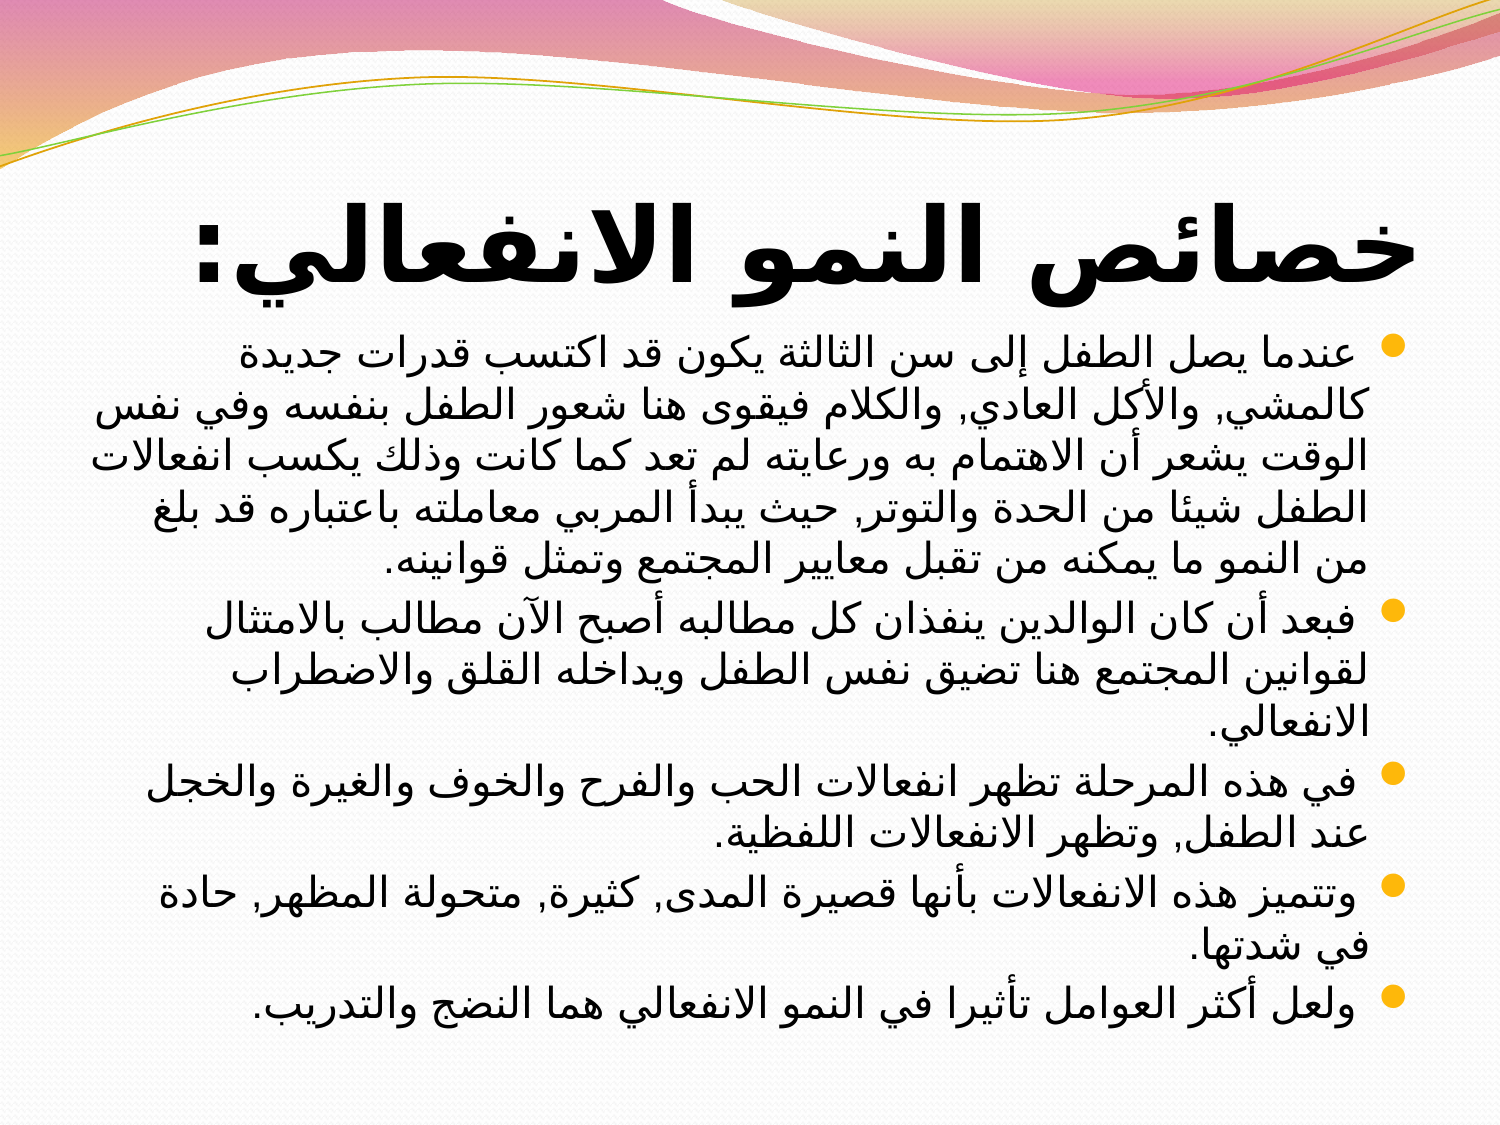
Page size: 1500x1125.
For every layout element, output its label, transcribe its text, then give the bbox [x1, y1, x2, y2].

title خصائص النمو الانفعالي: [74, 115, 1426, 304]
list عندما يصل الطفل إلى سن الثالثة يكون قد اكتسب قدرات جديدة كالمشي, والأكل العادي, والكلام فيقوى هنا شعور الطفل بنفسه وفي نفس الوقت يشعر أن الاهتمام به ورعايته لم تعد كما كانت وذلك يكسب انفعالات الطفل شيئا من الحدة والتوتر, حيث يبدأ المربي معاملته باعتباره قد بلغ من النمو ما يمكنه من تقبل معايير المجتمع وتمثل قوانينه. فبعد أن كان الوالدين ينفذان كل مطالبه أصبح الآن مطالب بالامتثال لقوانين المجتمع هنا تضيق نفس الطفل ويداخله القلق والاضطراب الانفعالي. في هذه المرحلة تظهر انفعالات الحب والفرح والخوف والغيرة والخجل عند الطفل, وتظهر الانفعالات اللفظية. وتتميز هذه الانفعالات بأنها قصيرة المدى, كثيرة, متحولة المظهر, حادة في شدتها. ولعل أكثر العوامل تأثيرا في النمو الانفعالي هما النضج والتدريب. [74, 317, 1426, 1038]
